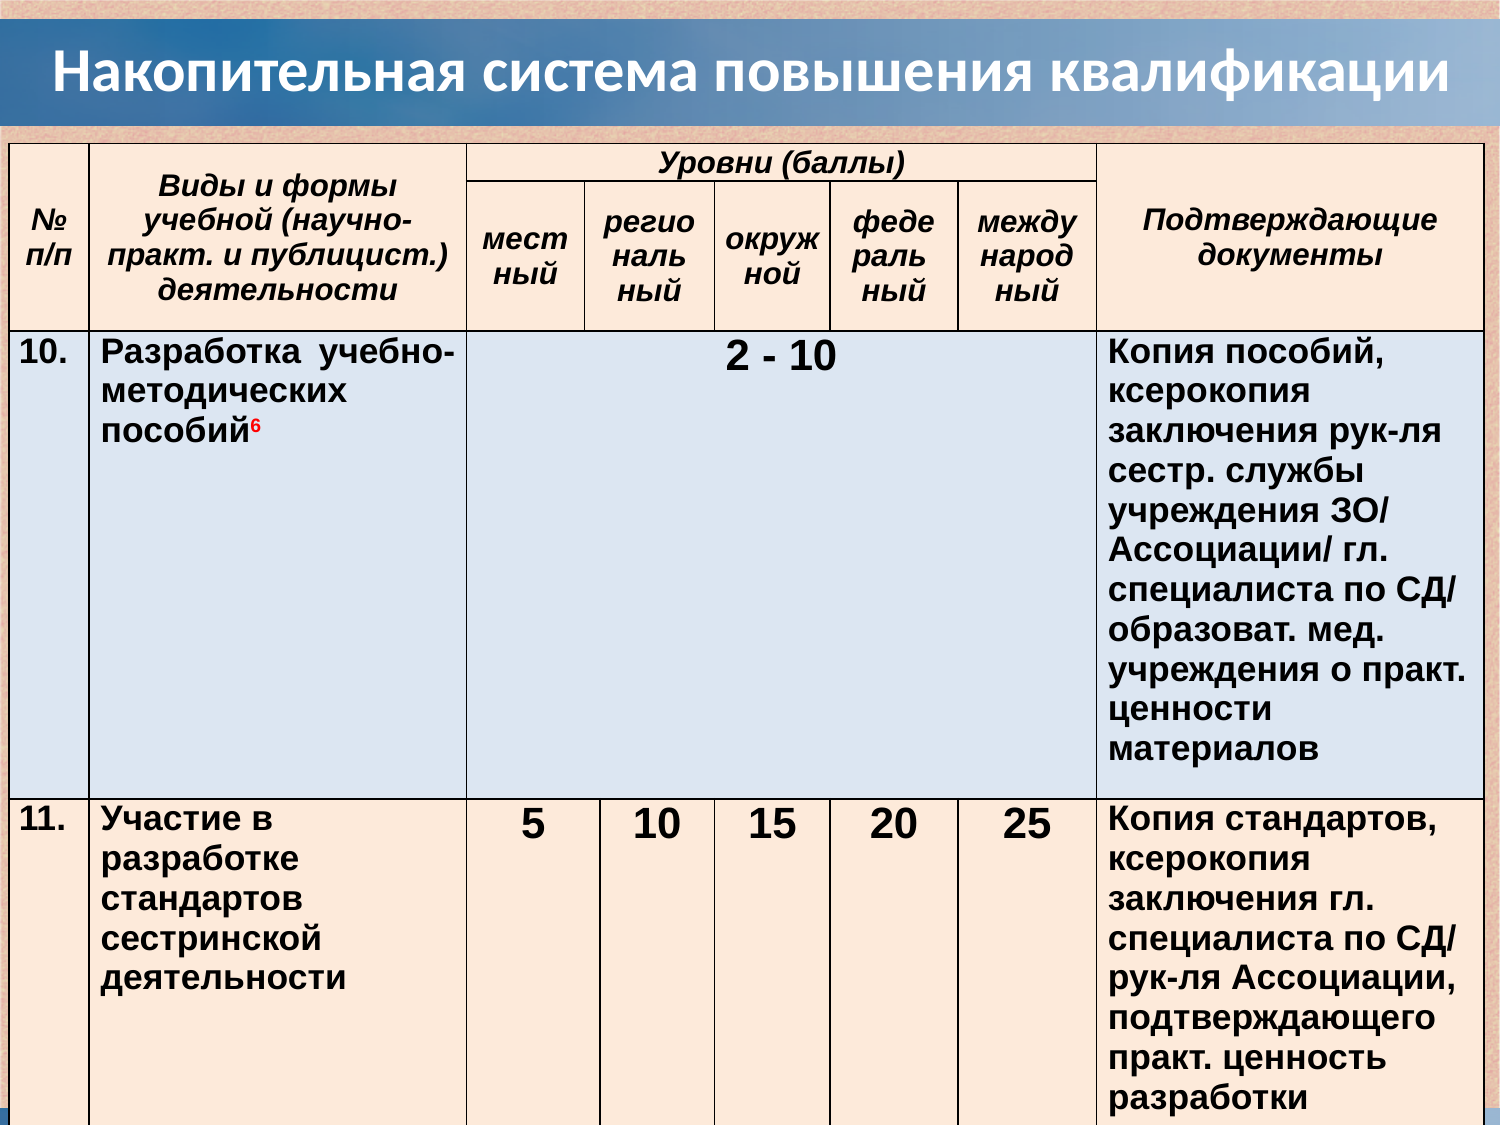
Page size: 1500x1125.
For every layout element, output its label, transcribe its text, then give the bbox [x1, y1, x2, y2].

table_cell регио наль ный [585, 182, 714, 330]
table_cell между народ ный [959, 182, 1096, 330]
table_cell Копия пособий, ксерокопия заключения рук-ля сестр. службы учреждения ЗО/ Ассоциации/ гл. специалиста по СД/ образоват. мед. учреждения о практ. ценности материалов [1097, 332, 1483, 798]
table_cell 10 [601, 800, 714, 1107]
table_header Подтверждающие документы [1097, 144, 1483, 330]
table_cell 10. [10, 332, 88, 798]
table_cell 20 [831, 800, 957, 1107]
table_cell 2 - 10 [467, 332, 1096, 798]
table_cell Копия стандартов, ксерокопия заключения гл. специалиста по СД/ рук-ля Ассоциации, подтверждающего практ. ценность разработки [1097, 800, 1483, 1107]
table_cell феде раль ный [831, 182, 957, 330]
table_cell 15 [715, 800, 829, 1107]
table_cell 25 [959, 800, 1096, 1107]
table_header Уровни (баллы) [467, 144, 1096, 180]
table_header № п/п [10, 144, 88, 330]
table_cell окружной [715, 182, 829, 330]
table_header Виды и формы учебной (научно-практ. и публицист.) деятельности [90, 144, 466, 330]
table_cell 5 [467, 800, 599, 1107]
table_cell 11. [10, 800, 88, 1107]
table_cell Участие в разработке стандартов сестринской деятельности [90, 800, 466, 1107]
table_cell Разработка учебно-методических пособий6 [90, 332, 466, 798]
picture [0, 0, 1500, 1125]
table_cell местный [467, 182, 584, 330]
